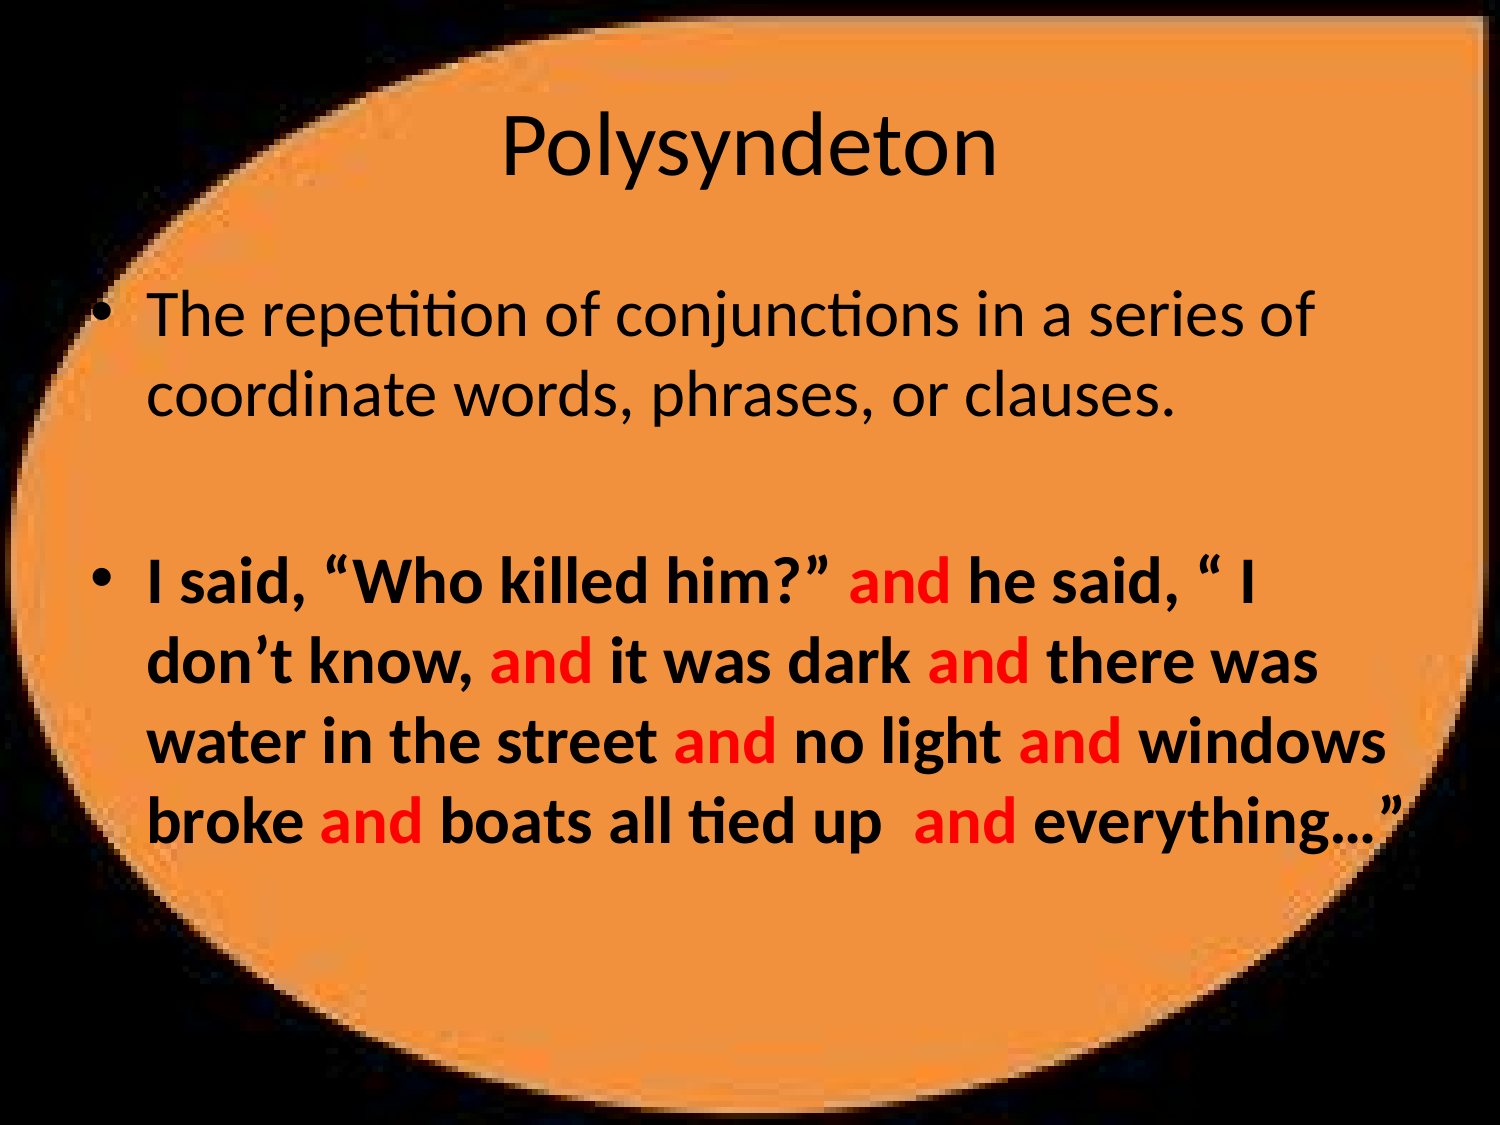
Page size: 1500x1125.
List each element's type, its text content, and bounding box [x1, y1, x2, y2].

title Polysyndeton [75, 45, 1425, 233]
list The repetition of conjunctions in a series of coordinate words, phrases, or clauses. I said, “Who killed him?” and he said, “ I don’t know, and it was dark and there was water in the street and no light and windows broke and boats all tied up and everything…” [75, 262, 1425, 1005]
picture [0, 0, 1500, 1125]
